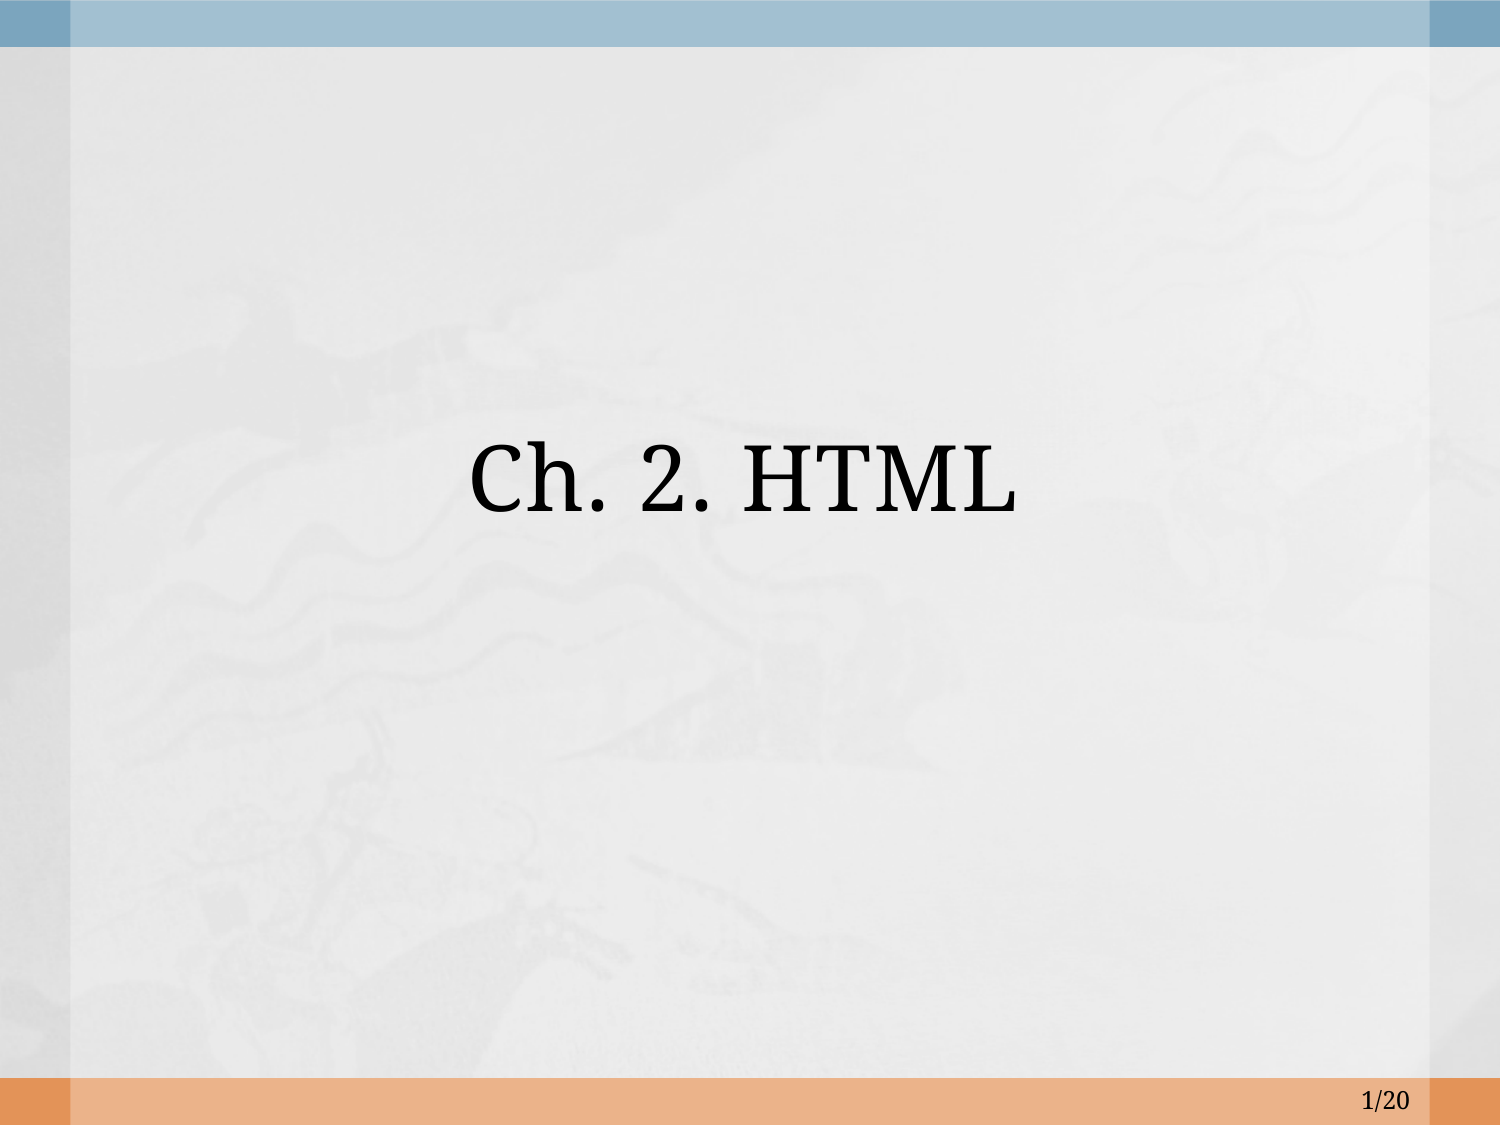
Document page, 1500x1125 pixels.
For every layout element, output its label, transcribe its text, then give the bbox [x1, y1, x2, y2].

title Ch. 2. HTML [117, 351, 1372, 598]
slide_number 1 [1074, 1078, 1425, 1125]
